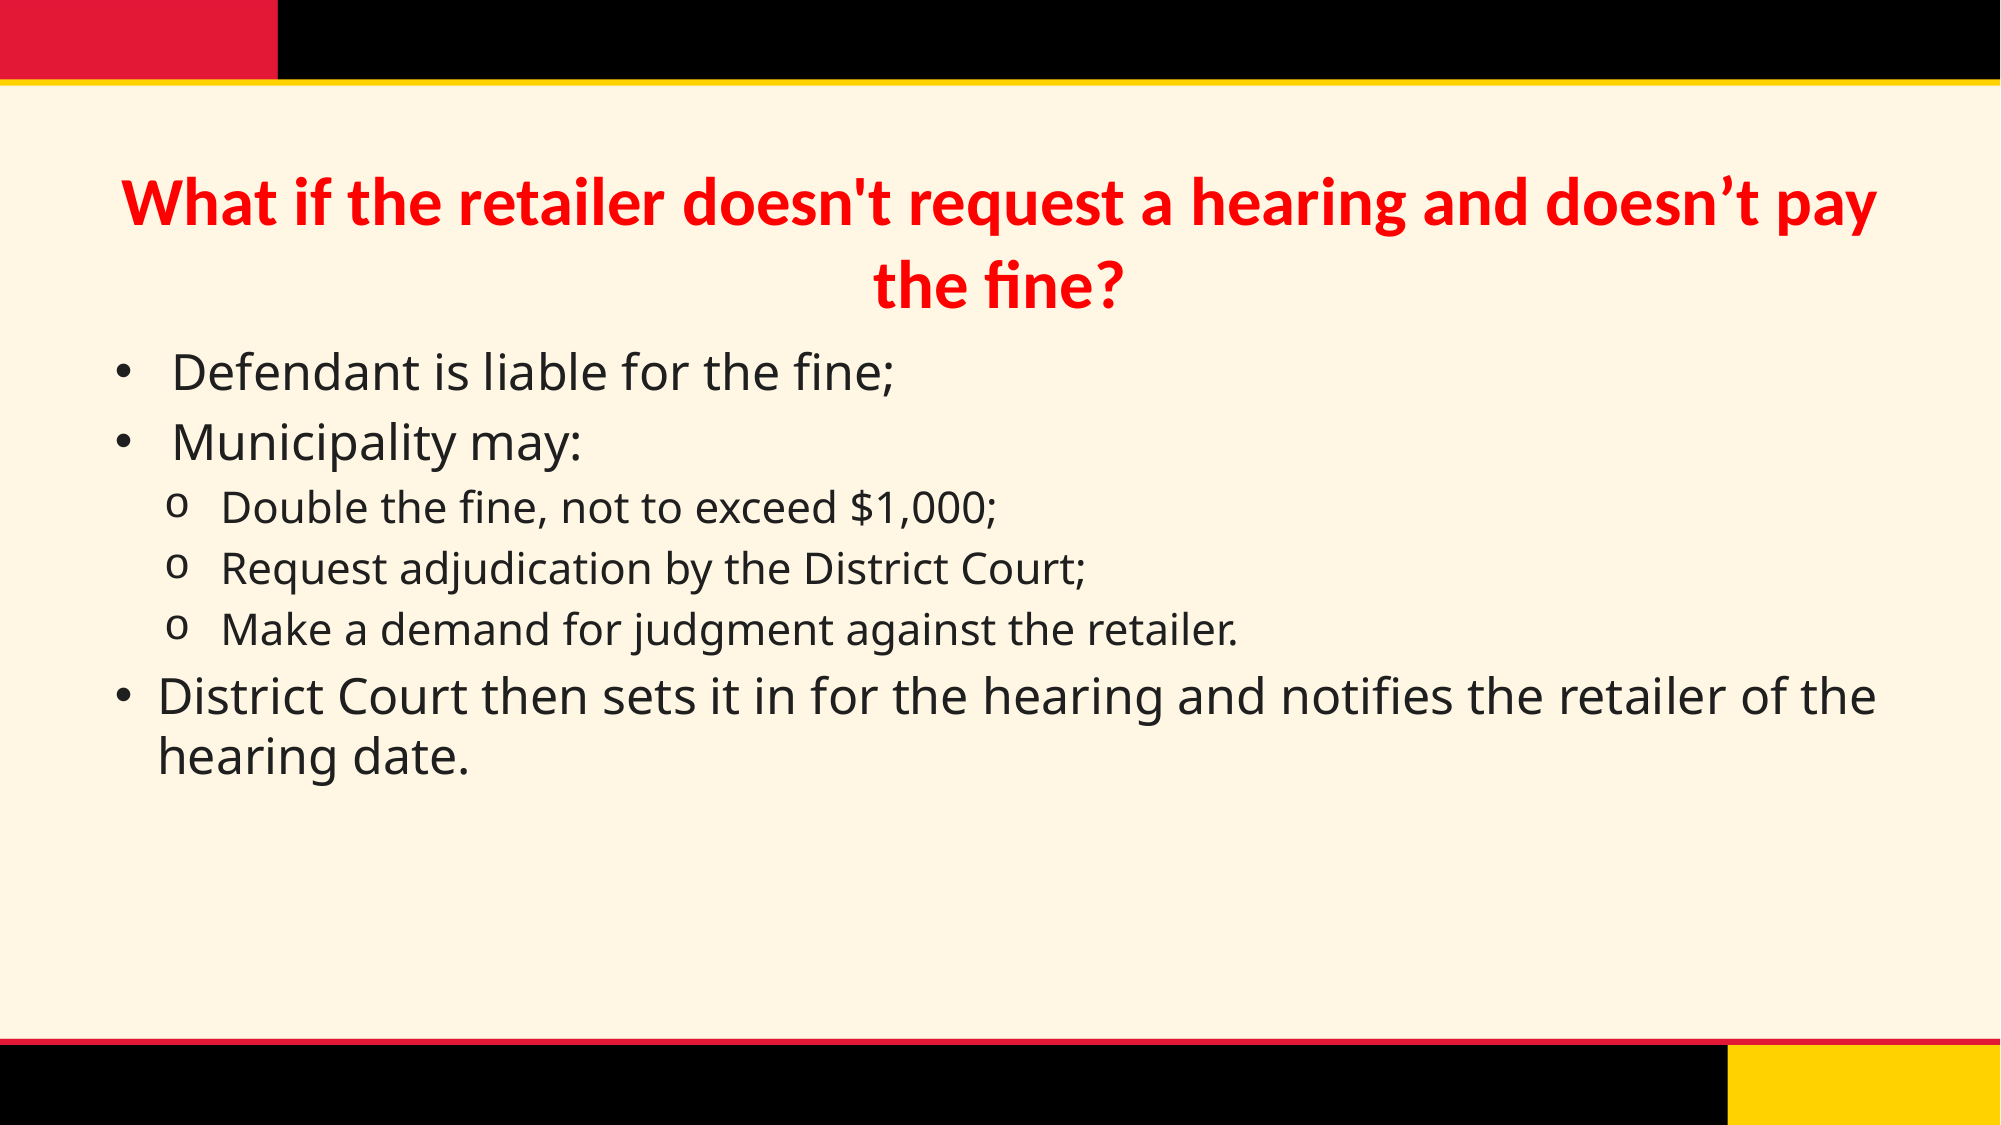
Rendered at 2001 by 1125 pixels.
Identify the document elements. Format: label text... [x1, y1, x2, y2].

title What if the retailer doesn't request a hearing and doesn’t pay the fine? [99, 145, 1900, 333]
picture [0, 0, 2001, 1125]
list Defendant is liable for the fine; Municipality may: Double the fine, not to exceed $1,000; Request adjudication by the District Court; Make a demand for judgment against the retailer. District Court then sets it in for the hearing and notifies the retailer of the hearing date. [99, 333, 1900, 1005]
